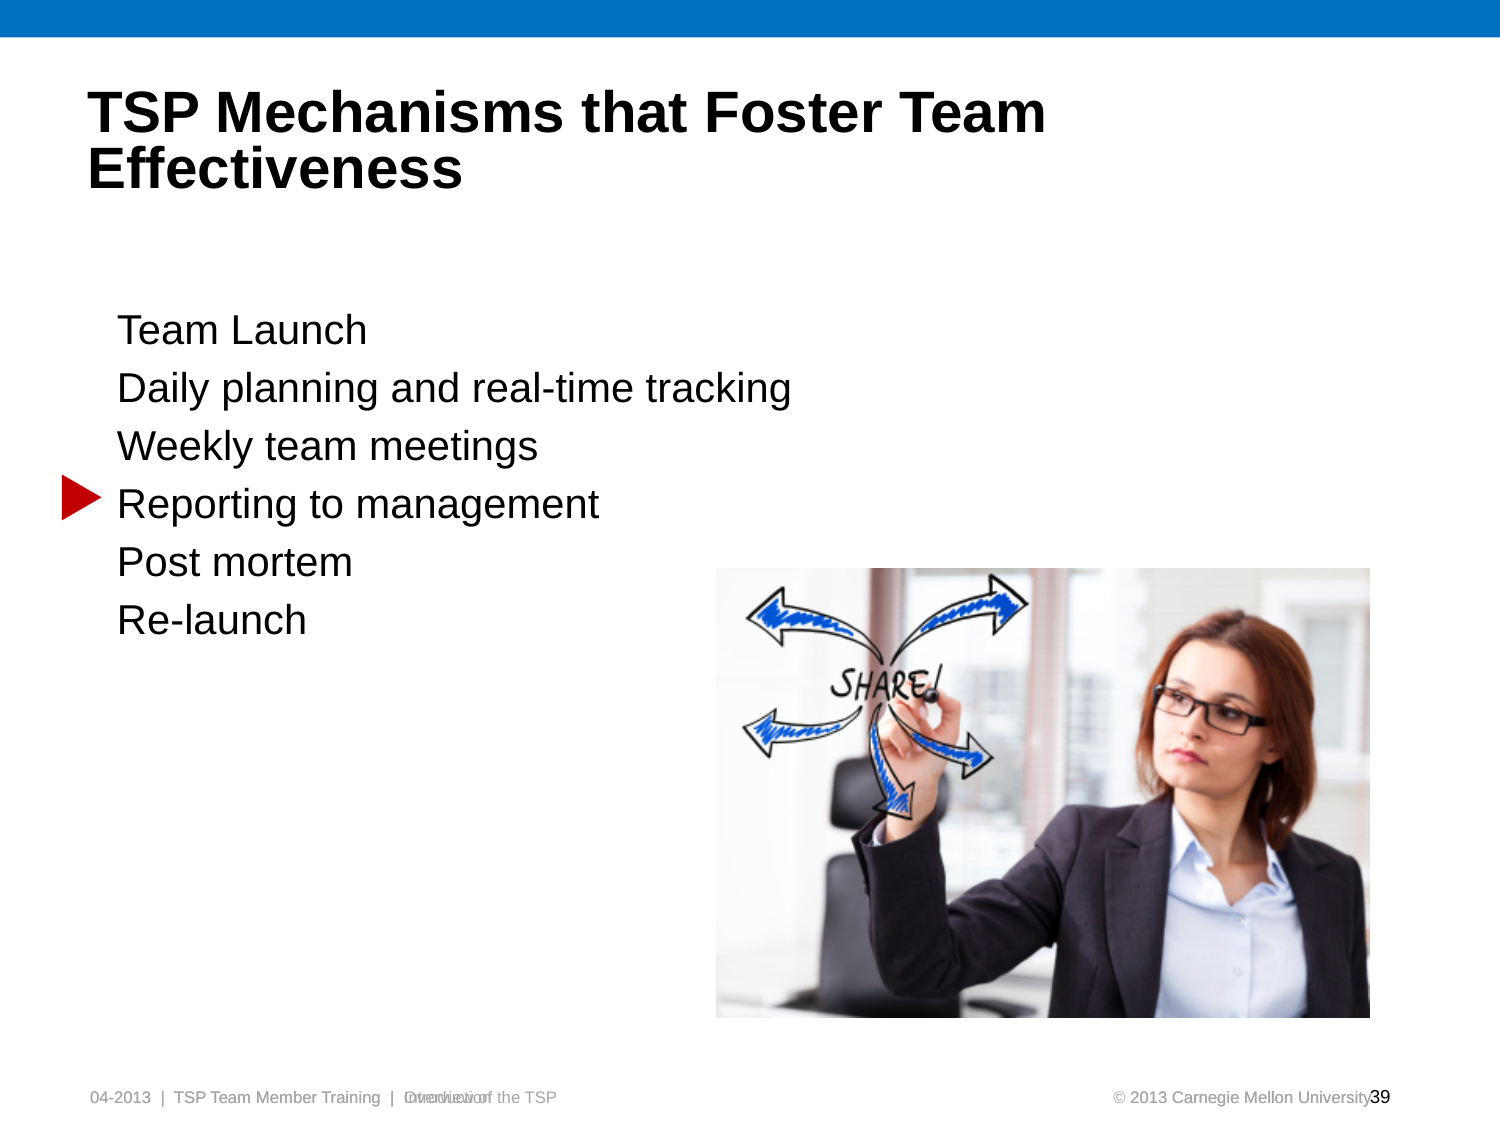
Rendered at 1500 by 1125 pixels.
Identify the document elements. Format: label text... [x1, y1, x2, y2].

list Team Launch Daily planning and real-time tracking Weekly team meetings Reporting to management Post mortem Re-launch [116, 306, 1469, 1026]
text_box [61, 474, 102, 521]
picture [716, 568, 1370, 1018]
title TSP Mechanisms that Foster Team Effectiveness [87, 87, 1439, 226]
